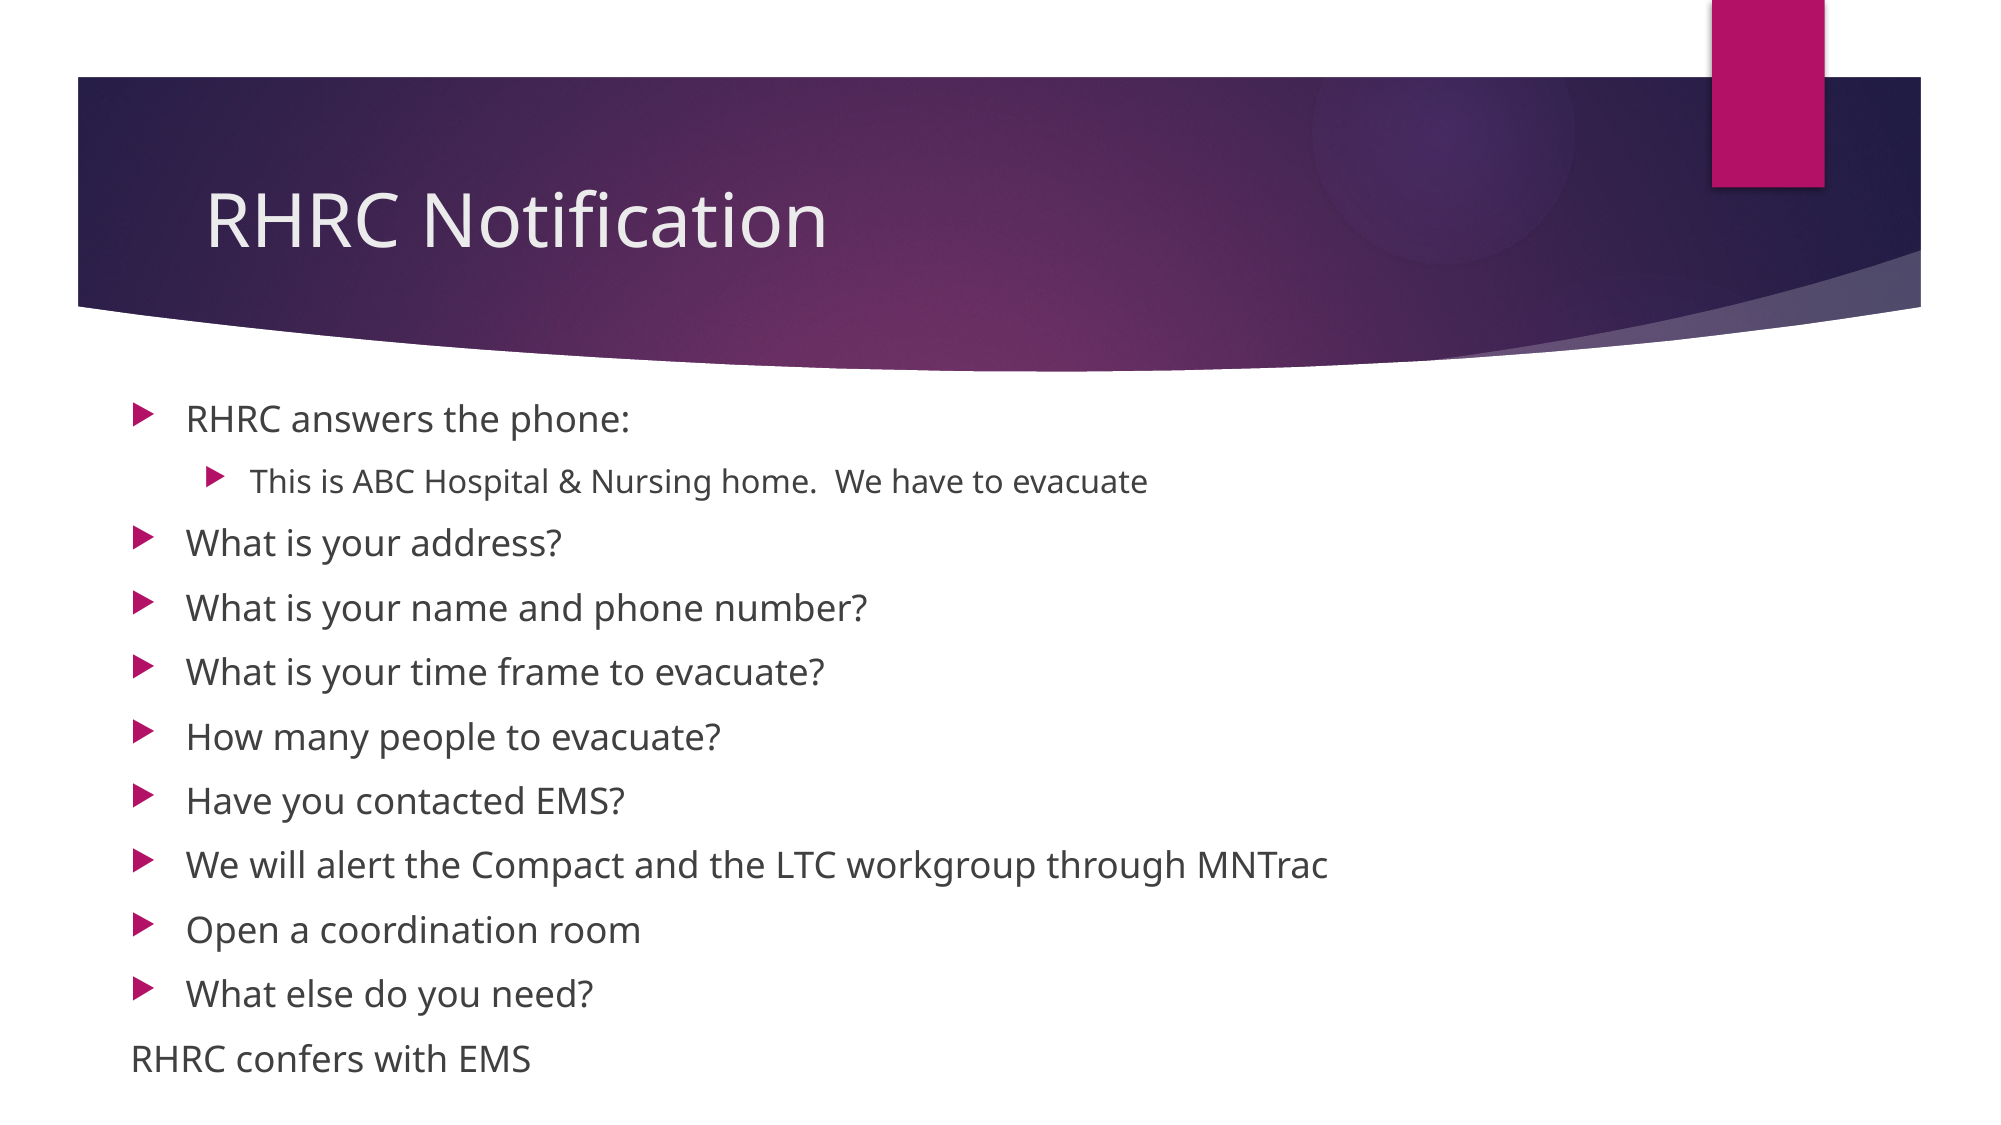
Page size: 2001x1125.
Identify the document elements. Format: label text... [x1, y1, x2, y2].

title RHRC Notification [189, 159, 1627, 276]
list RHRC answers the phone: This is ABC Hospital & Nursing home. We have to evacuate What is your address? What is your name and phone number? What is your time frame to evacuate? How many people to evacuate? Have you contacted EMS? We will alert the Compact and the LTC workgroup through MNTrac Open a coordination room What else do you need? RHRC confers with EMS [115, 388, 1849, 1091]
